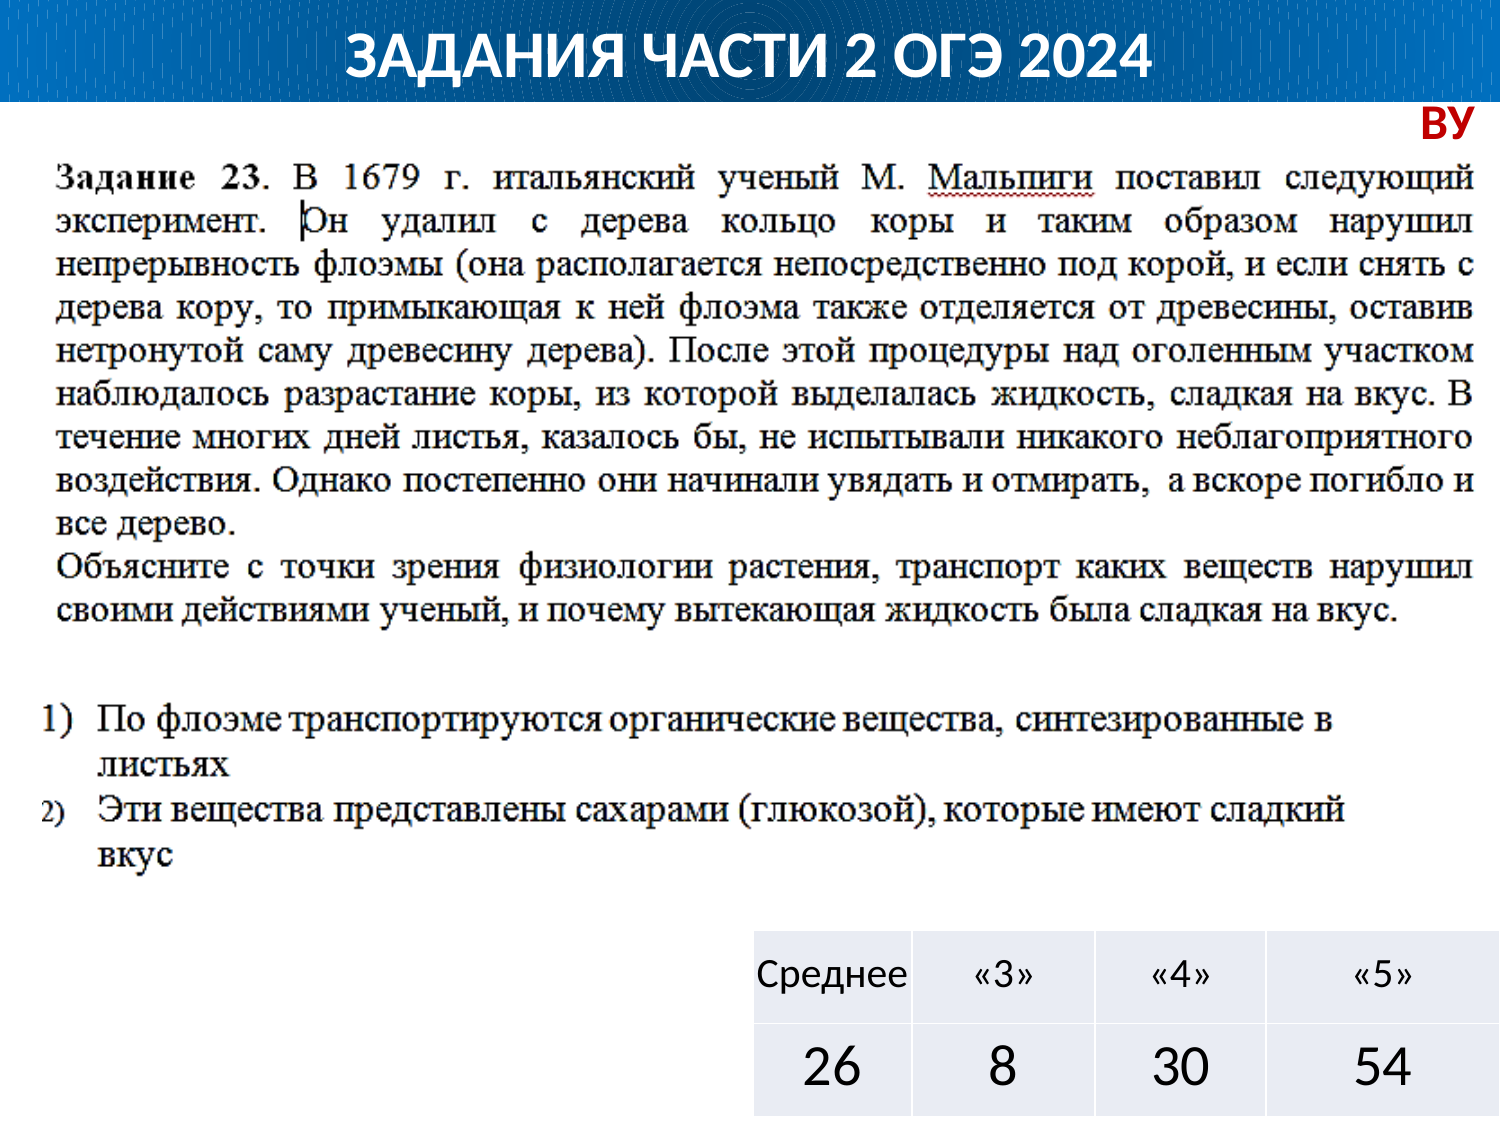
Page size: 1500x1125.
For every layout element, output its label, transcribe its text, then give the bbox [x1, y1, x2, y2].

table_header «5» [1267, 931, 1499, 1023]
table_cell 8 [913, 1024, 1094, 1116]
table_cell 30 [1096, 1024, 1265, 1116]
picture [41, 692, 1458, 882]
table_header «3» [913, 931, 1094, 1023]
table_header «4» [1096, 931, 1265, 1023]
title ЗАДАНИЯ ЧАСТИ 2 ОГЭ 2024 [0, 0, 1500, 102]
table_cell 54 [1267, 1024, 1499, 1116]
text_box ВУ [1405, 82, 1500, 157]
table_header Среднее [754, 931, 911, 1023]
table_cell 26 [754, 1024, 911, 1116]
picture [41, 157, 1499, 646]
